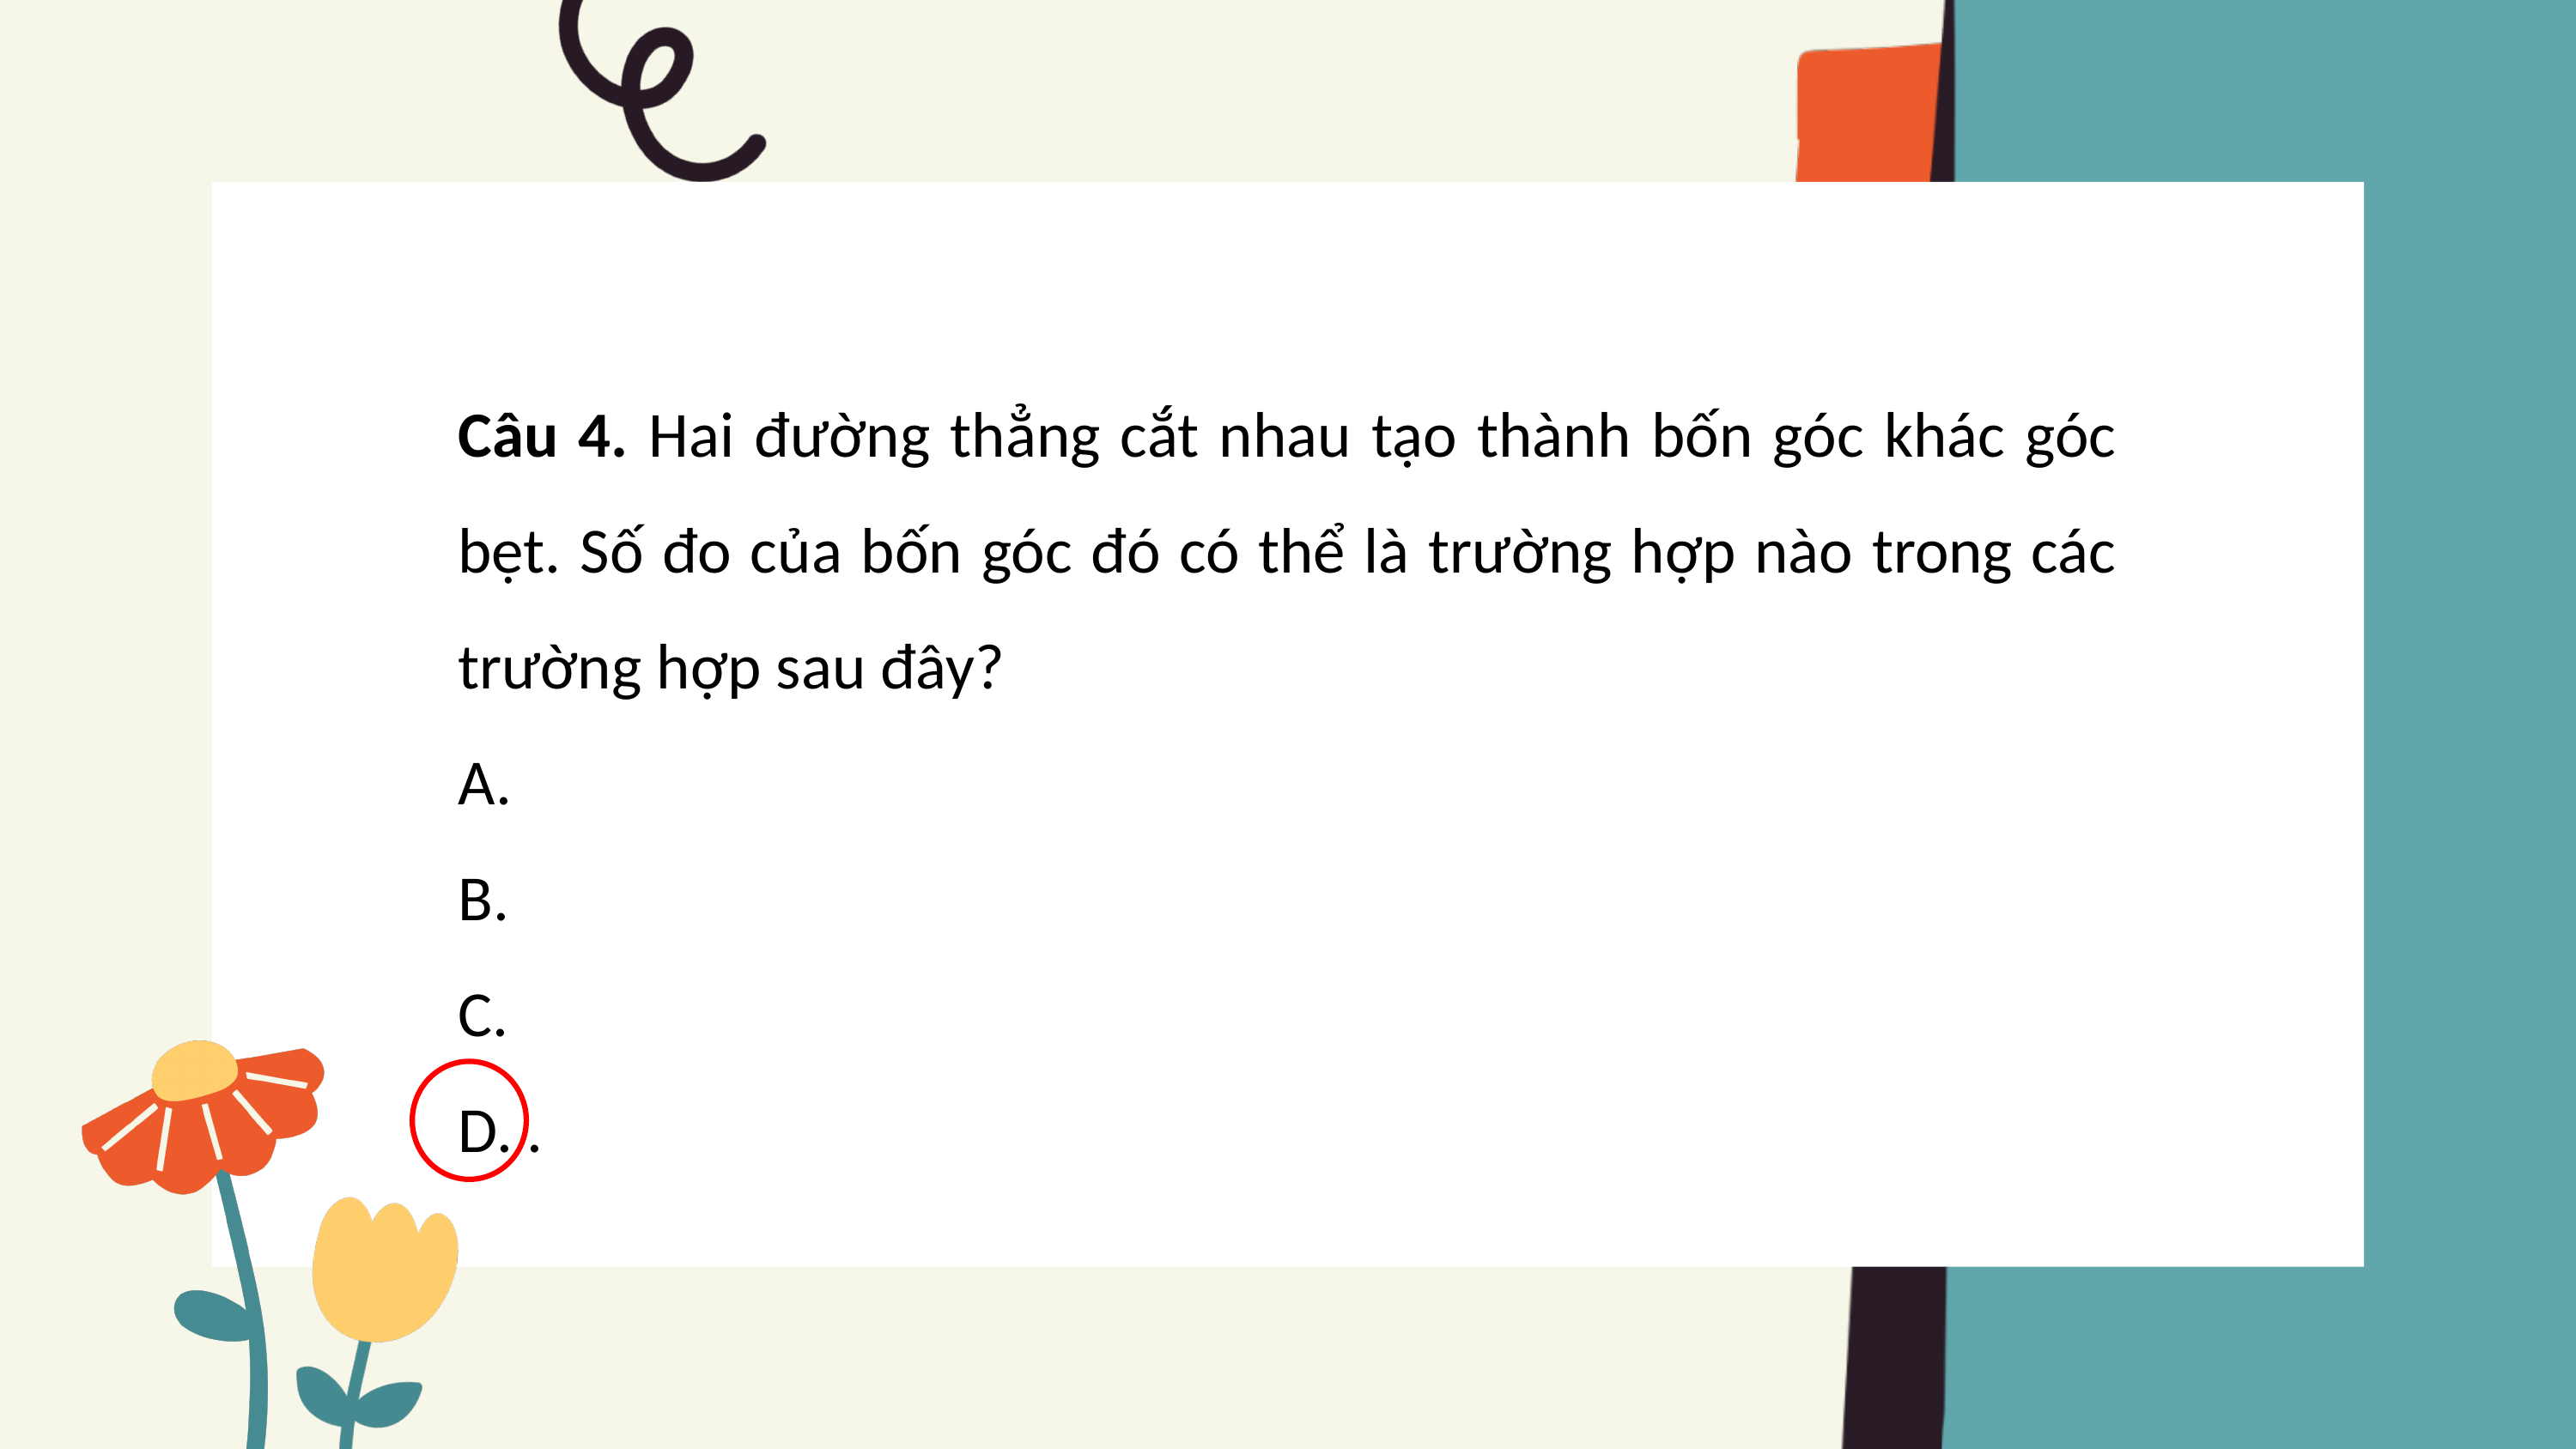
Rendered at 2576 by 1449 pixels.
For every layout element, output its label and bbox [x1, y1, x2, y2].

text_box [412, 1061, 526, 1179]
text_box [211, 181, 2219, 1267]
picture [509, 0, 781, 181]
picture [66, 1014, 462, 1449]
picture [1796, 0, 2576, 1449]
